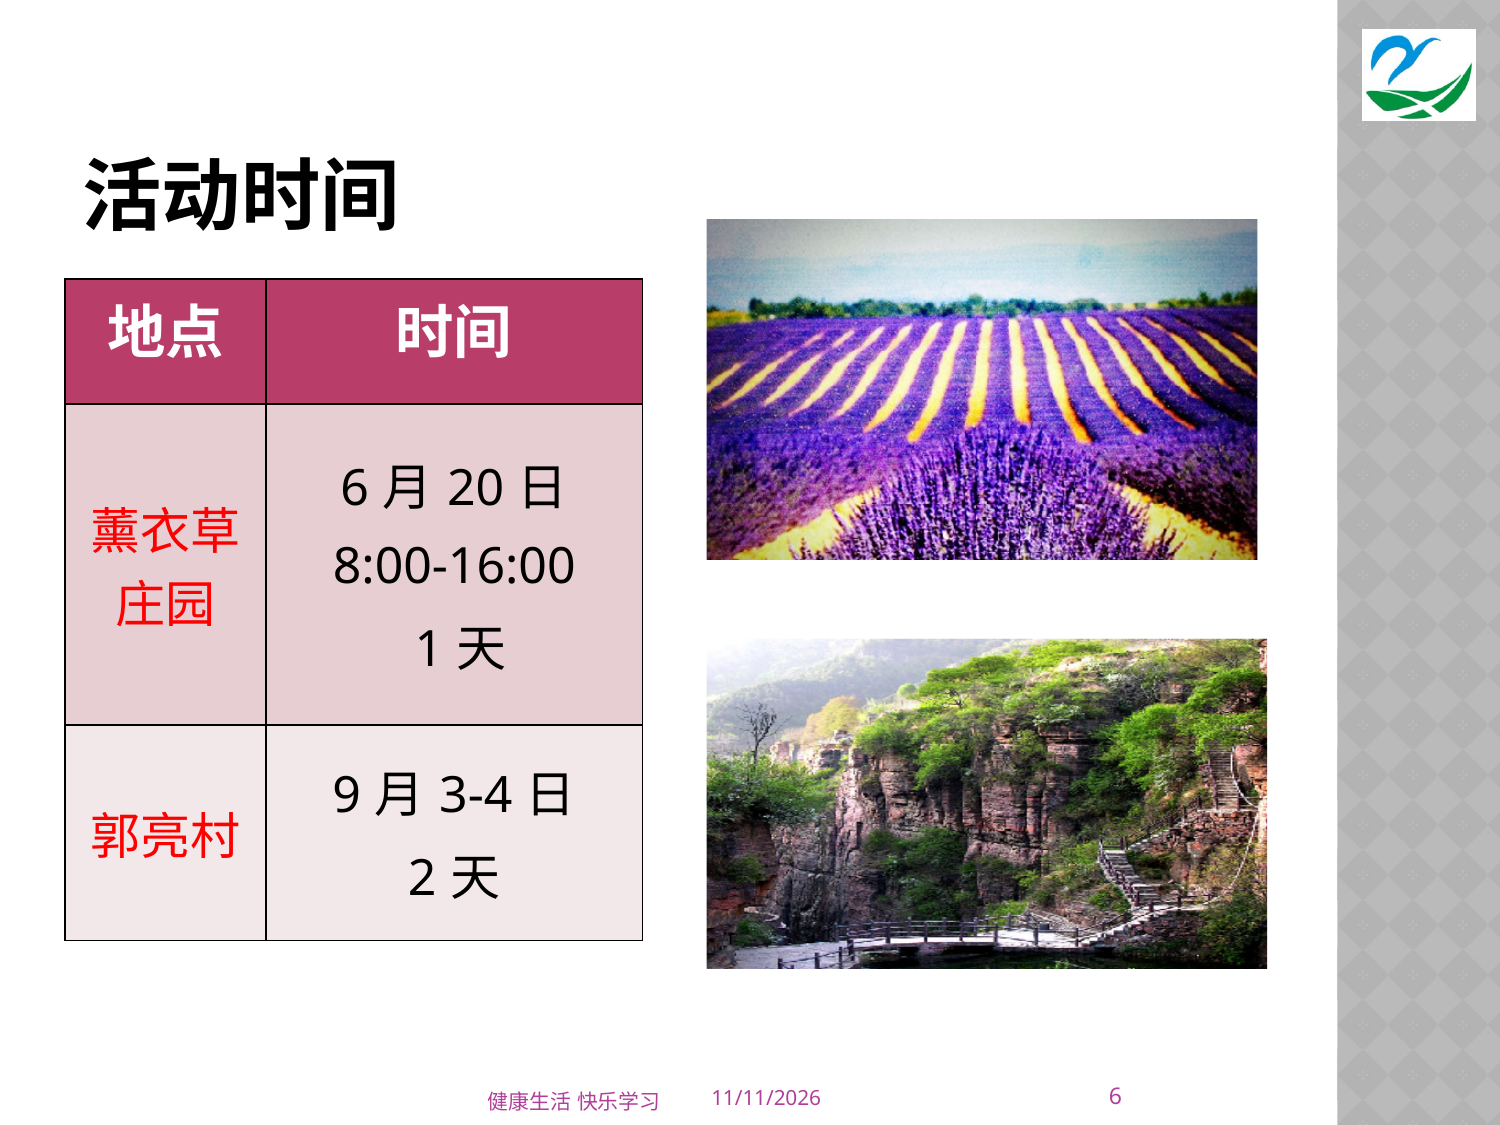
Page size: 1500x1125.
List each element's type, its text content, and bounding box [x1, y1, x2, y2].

footer 健康生活 快乐学习 [75, 1075, 675, 1114]
picture [706, 219, 1259, 561]
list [706, 633, 1268, 969]
table_header 时间 [267, 280, 642, 403]
table_header 地点 [66, 280, 265, 403]
table_cell 9月3-4日 2天 [267, 726, 642, 940]
table_cell 郭亮村 [66, 726, 265, 940]
picture [1362, 29, 1476, 121]
table_cell 6月20日 8:00-16:00 1天 [267, 405, 642, 724]
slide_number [696, 1075, 1025, 1113]
title 活动时间 [75, 52, 1263, 240]
table_cell 薰衣草庄园 [66, 405, 265, 724]
slide_number 6 [1025, 1075, 1122, 1113]
